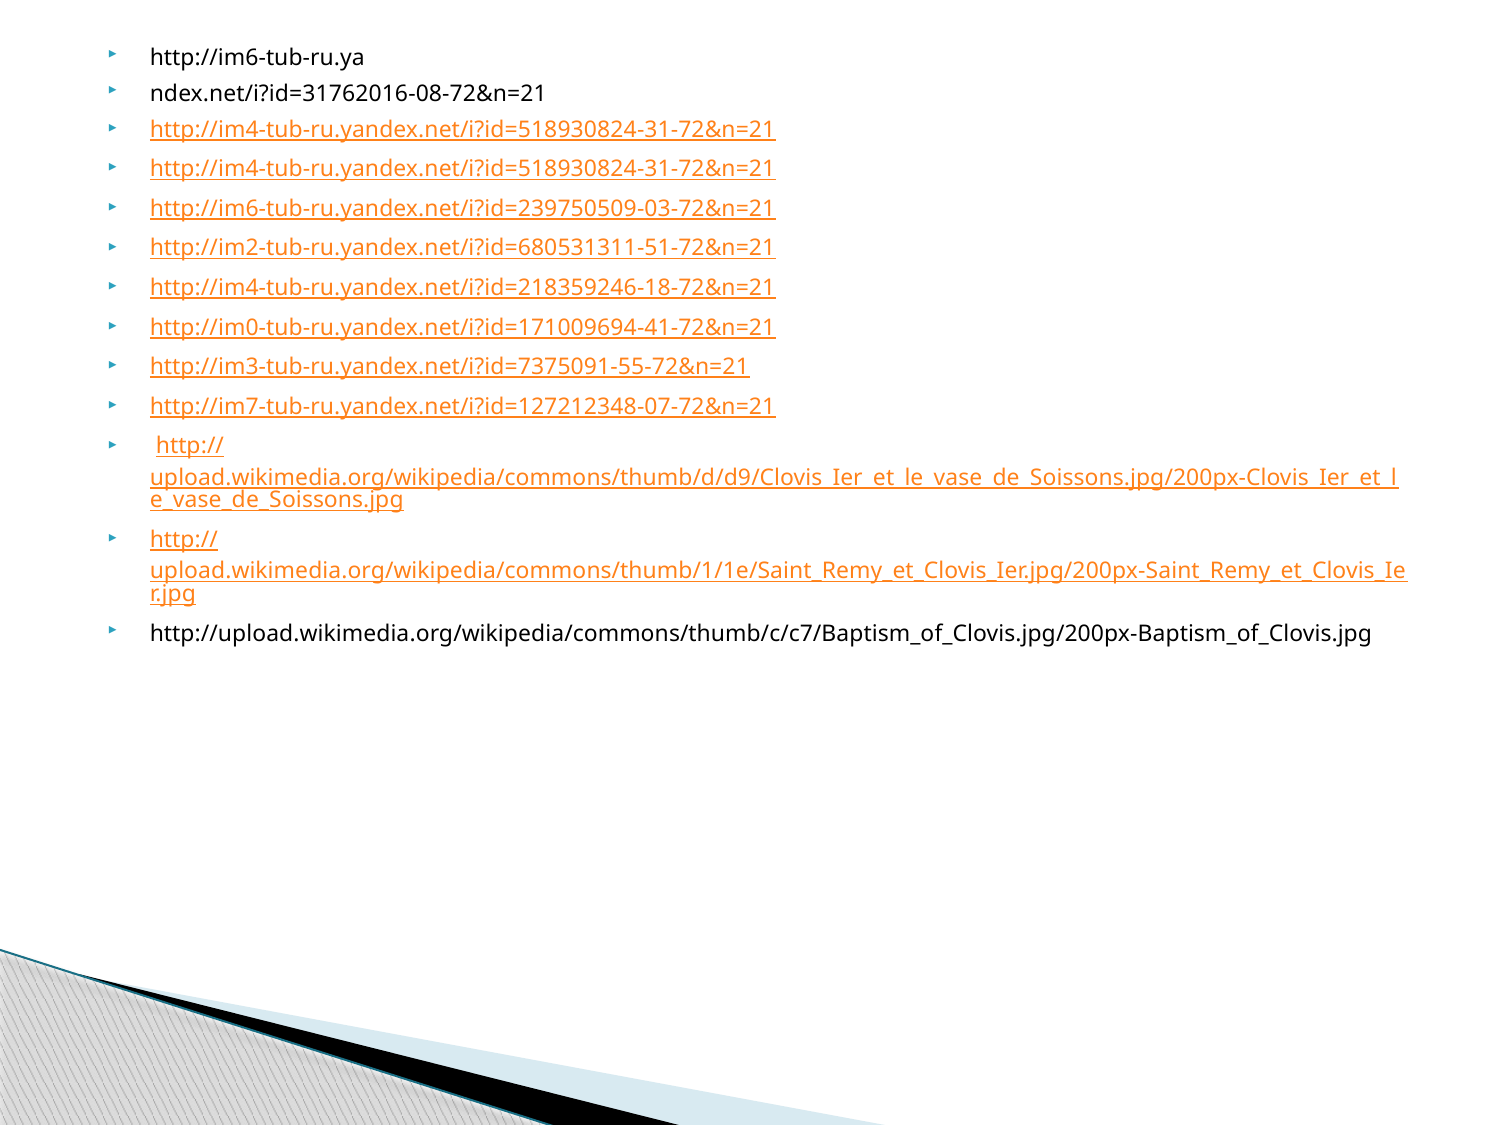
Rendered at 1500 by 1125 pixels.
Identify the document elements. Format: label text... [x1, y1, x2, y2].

list http://im6-tub-ru.ya ndex.net/i?id=31762016-08-72&n=21 http://im4-tub-ru.yandex.net/i?id=518930824-31-72&n=21 http://im4-tub-ru.yandex.net/i?id=518930824-31-72&n=21 http://im6-tub-ru.yandex.net/i?id=239750509-03-72&n=21 http://im2-tub-ru.yandex.net/i?id=680531311-51-72&n=21 http://im4-tub-ru.yandex.net/i?id=218359246-18-72&n=21 http://im0-tub-ru.yandex.net/i?id=171009694-41-72&n=21 http://im3-tub-ru.yandex.net/i?id=7375091-55-72&n=21 http://im7-tub-ru.yandex.net/i?id=127212348-07-72&n=21 http://upload.wikimedia.org/wikipedia/commons/thumb/d/d9/Clovis_Ier_et_le_vase_de_Soissons.jpg/200px-Clovis_Ier_et_le_vase_de_Soissons.jpg http://upload.wikimedia.org/wikipedia/commons/thumb/1/1e/Saint_Remy_et_Clovis_Ier.jpg/200px-Saint_Remy_et_Clovis_Ier.jpg http://upload.wikimedia.org/wikipedia/commons/thumb/c/c7/Baptism_of_Clovis.jpg/200px-Baptism_of_Clovis.jpg [75, 35, 1425, 986]
